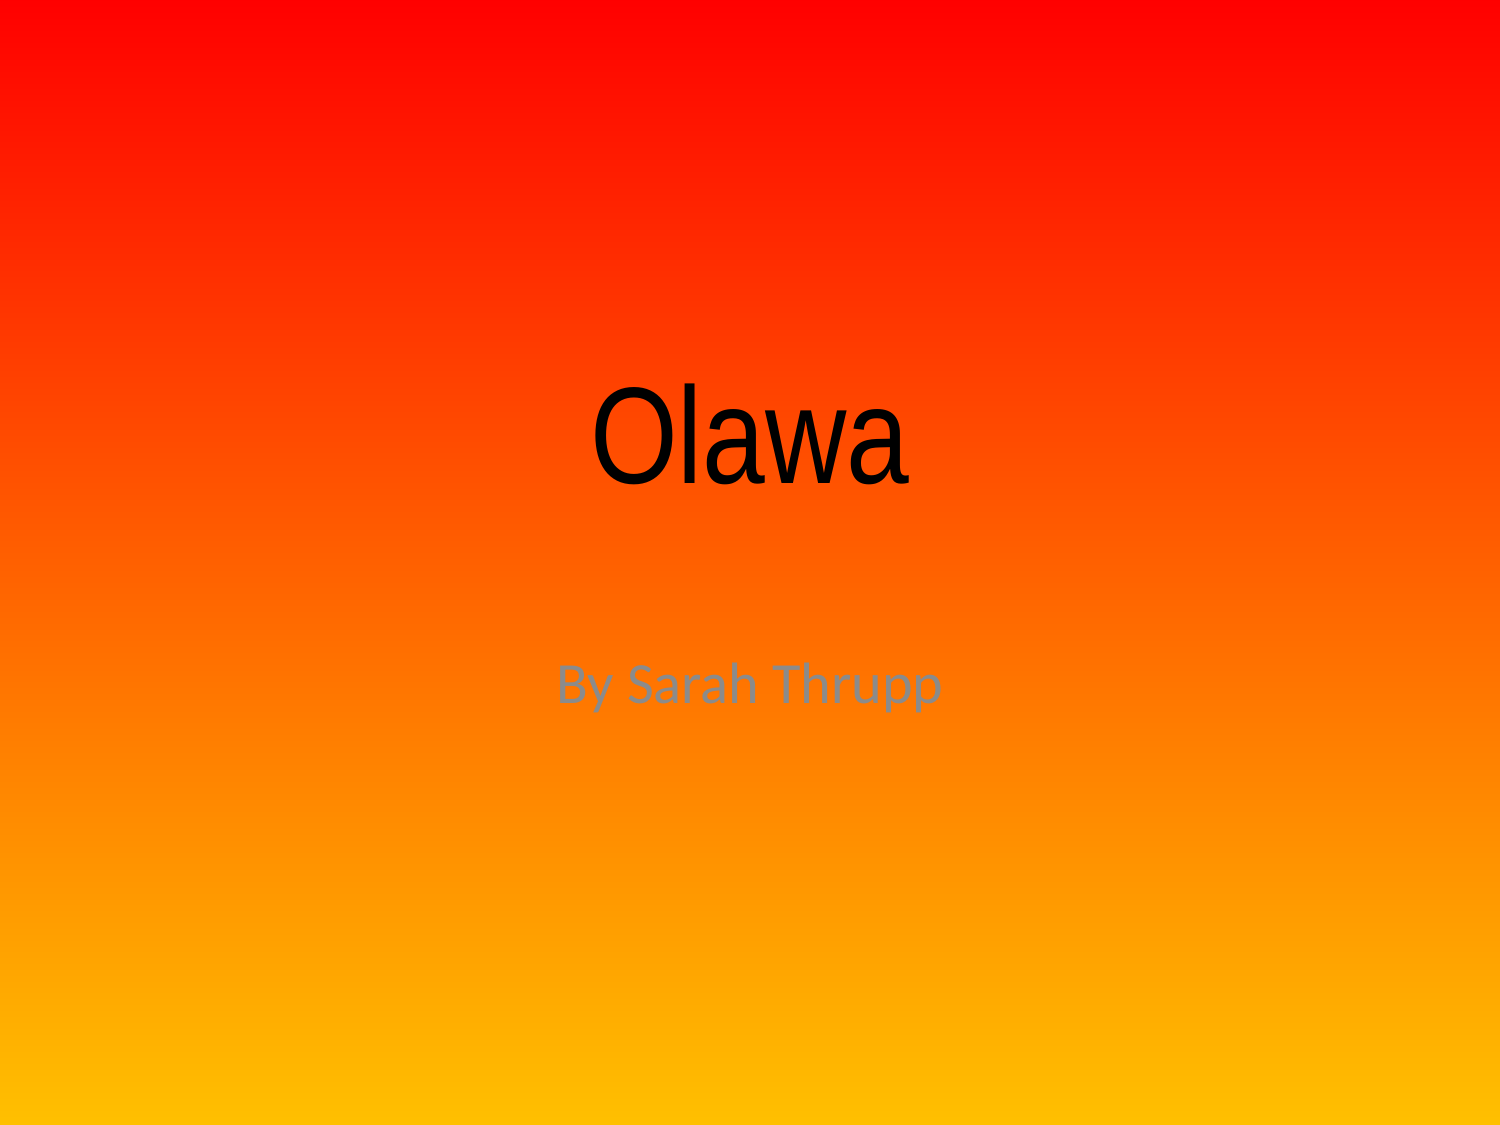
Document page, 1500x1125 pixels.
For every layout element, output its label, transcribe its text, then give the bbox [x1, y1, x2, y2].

title Olawa [112, 267, 1388, 591]
subtitle By Sarah Thrupp [225, 637, 1275, 925]
